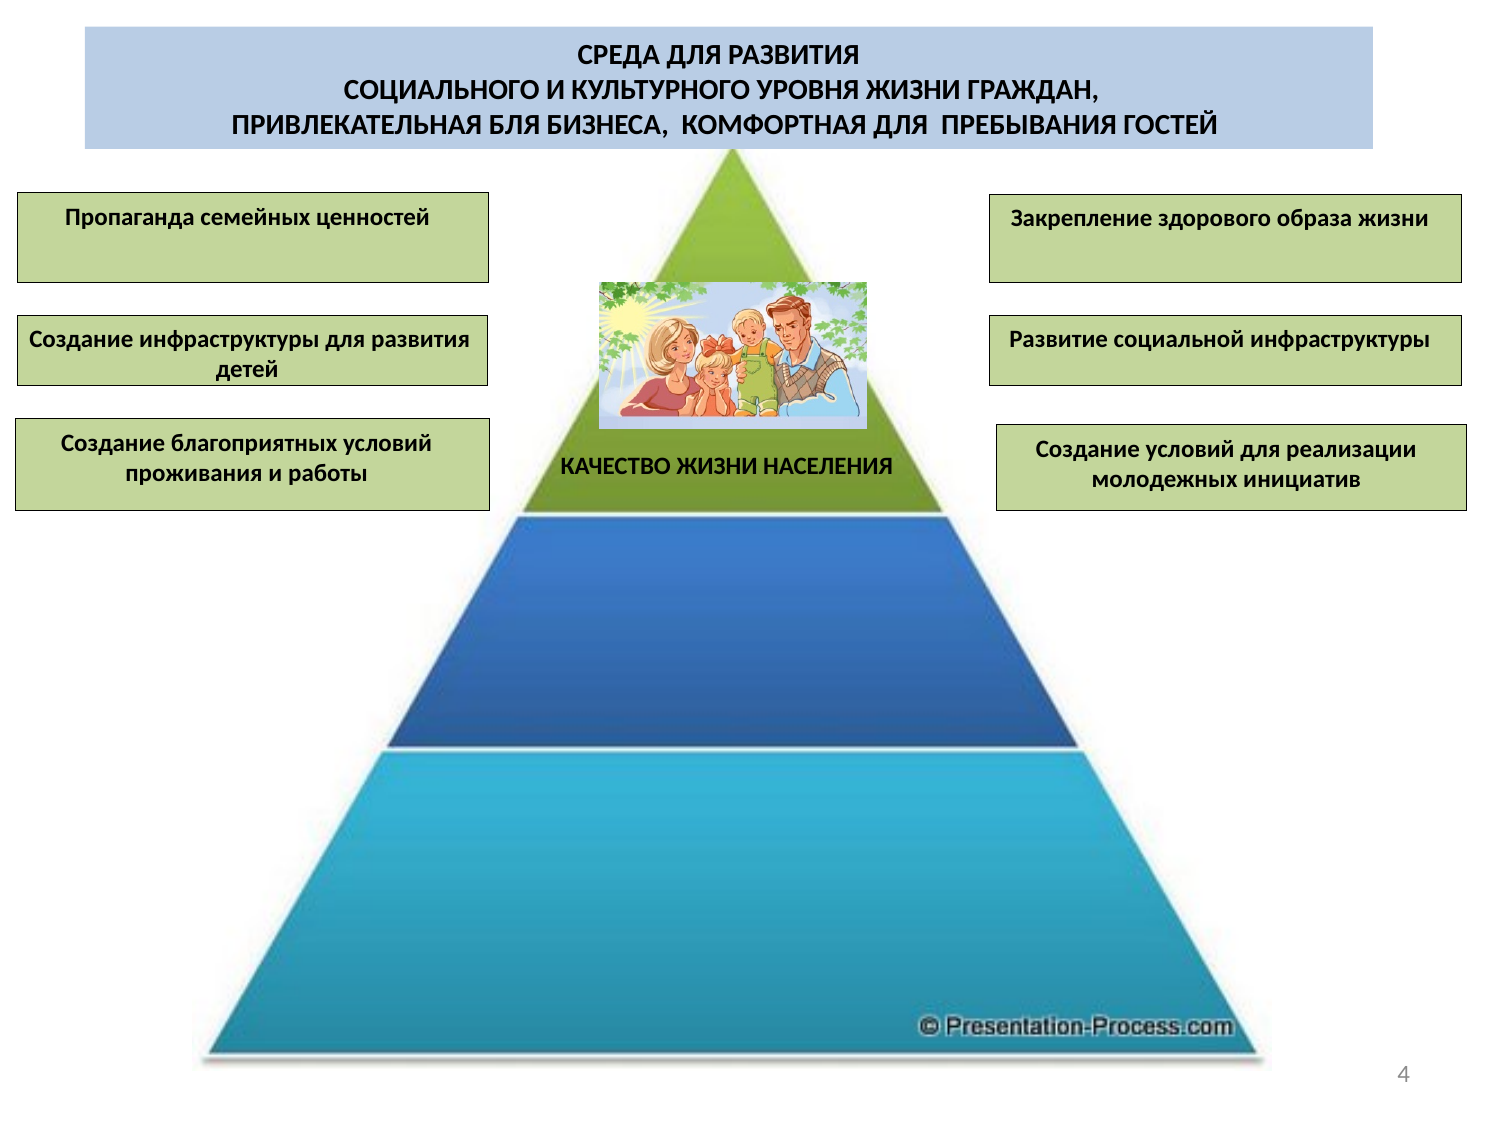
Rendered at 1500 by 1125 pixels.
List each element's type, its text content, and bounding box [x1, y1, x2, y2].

slide_number 4 [1074, 1042, 1425, 1103]
text_box Закрепление здорового образа жизни [1277, 194, 1462, 283]
text_box Создание благоприятных условий проживания и работы [15, 418, 187, 511]
text_box СРЕДА ДЛЯ РАЗВИТИЯ СОЦИАЛЬНОГО И КУЛЬТУРНОГО УРОВНЯ ЖИЗНИ ГРАЖДАН, ПРИВЛЕКАТЕЛЬНАЯ БЛЯ БИЗНЕСА, КОМФОРТНАЯ ДЛЯ ПРЕБЫВАНИЯ ГОСТЕЙ [84, 26, 1373, 149]
text_box Развитие социальной инфраструктуры [1277, 315, 1462, 386]
text_box Создание инфраструктуры для развития детей [17, 315, 187, 386]
text_box Создание условий для реализации молодежных инициатив [1277, 424, 1467, 511]
text_box Пропаганда семейных ценностей [17, 192, 187, 283]
picture [192, 136, 1273, 1071]
